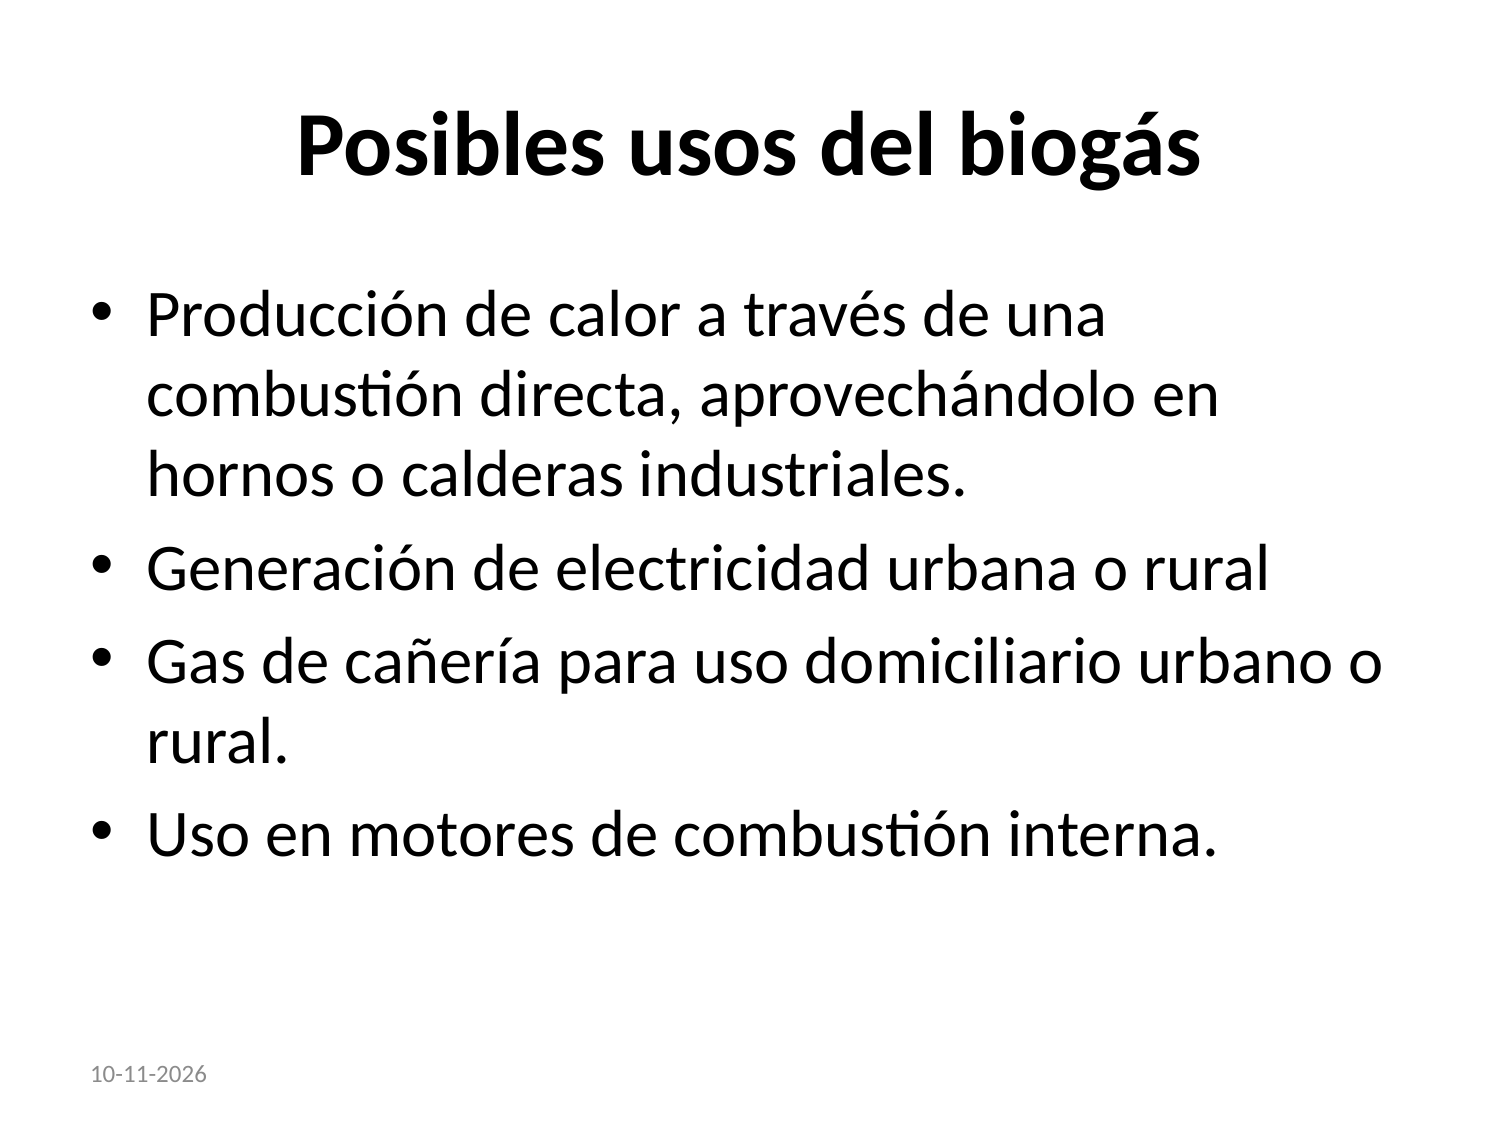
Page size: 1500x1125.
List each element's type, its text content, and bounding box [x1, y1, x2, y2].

list Producción de calor a través de una combustión directa, aprovechándolo en hornos o calderas industriales. Generación de electricidad urbana o rural Gas de cañería para uso domiciliario urbano o rural. Uso en motores de combustión interna. [75, 262, 1425, 1005]
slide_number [75, 1042, 425, 1103]
title Posibles usos del biogás [75, 45, 1425, 233]
